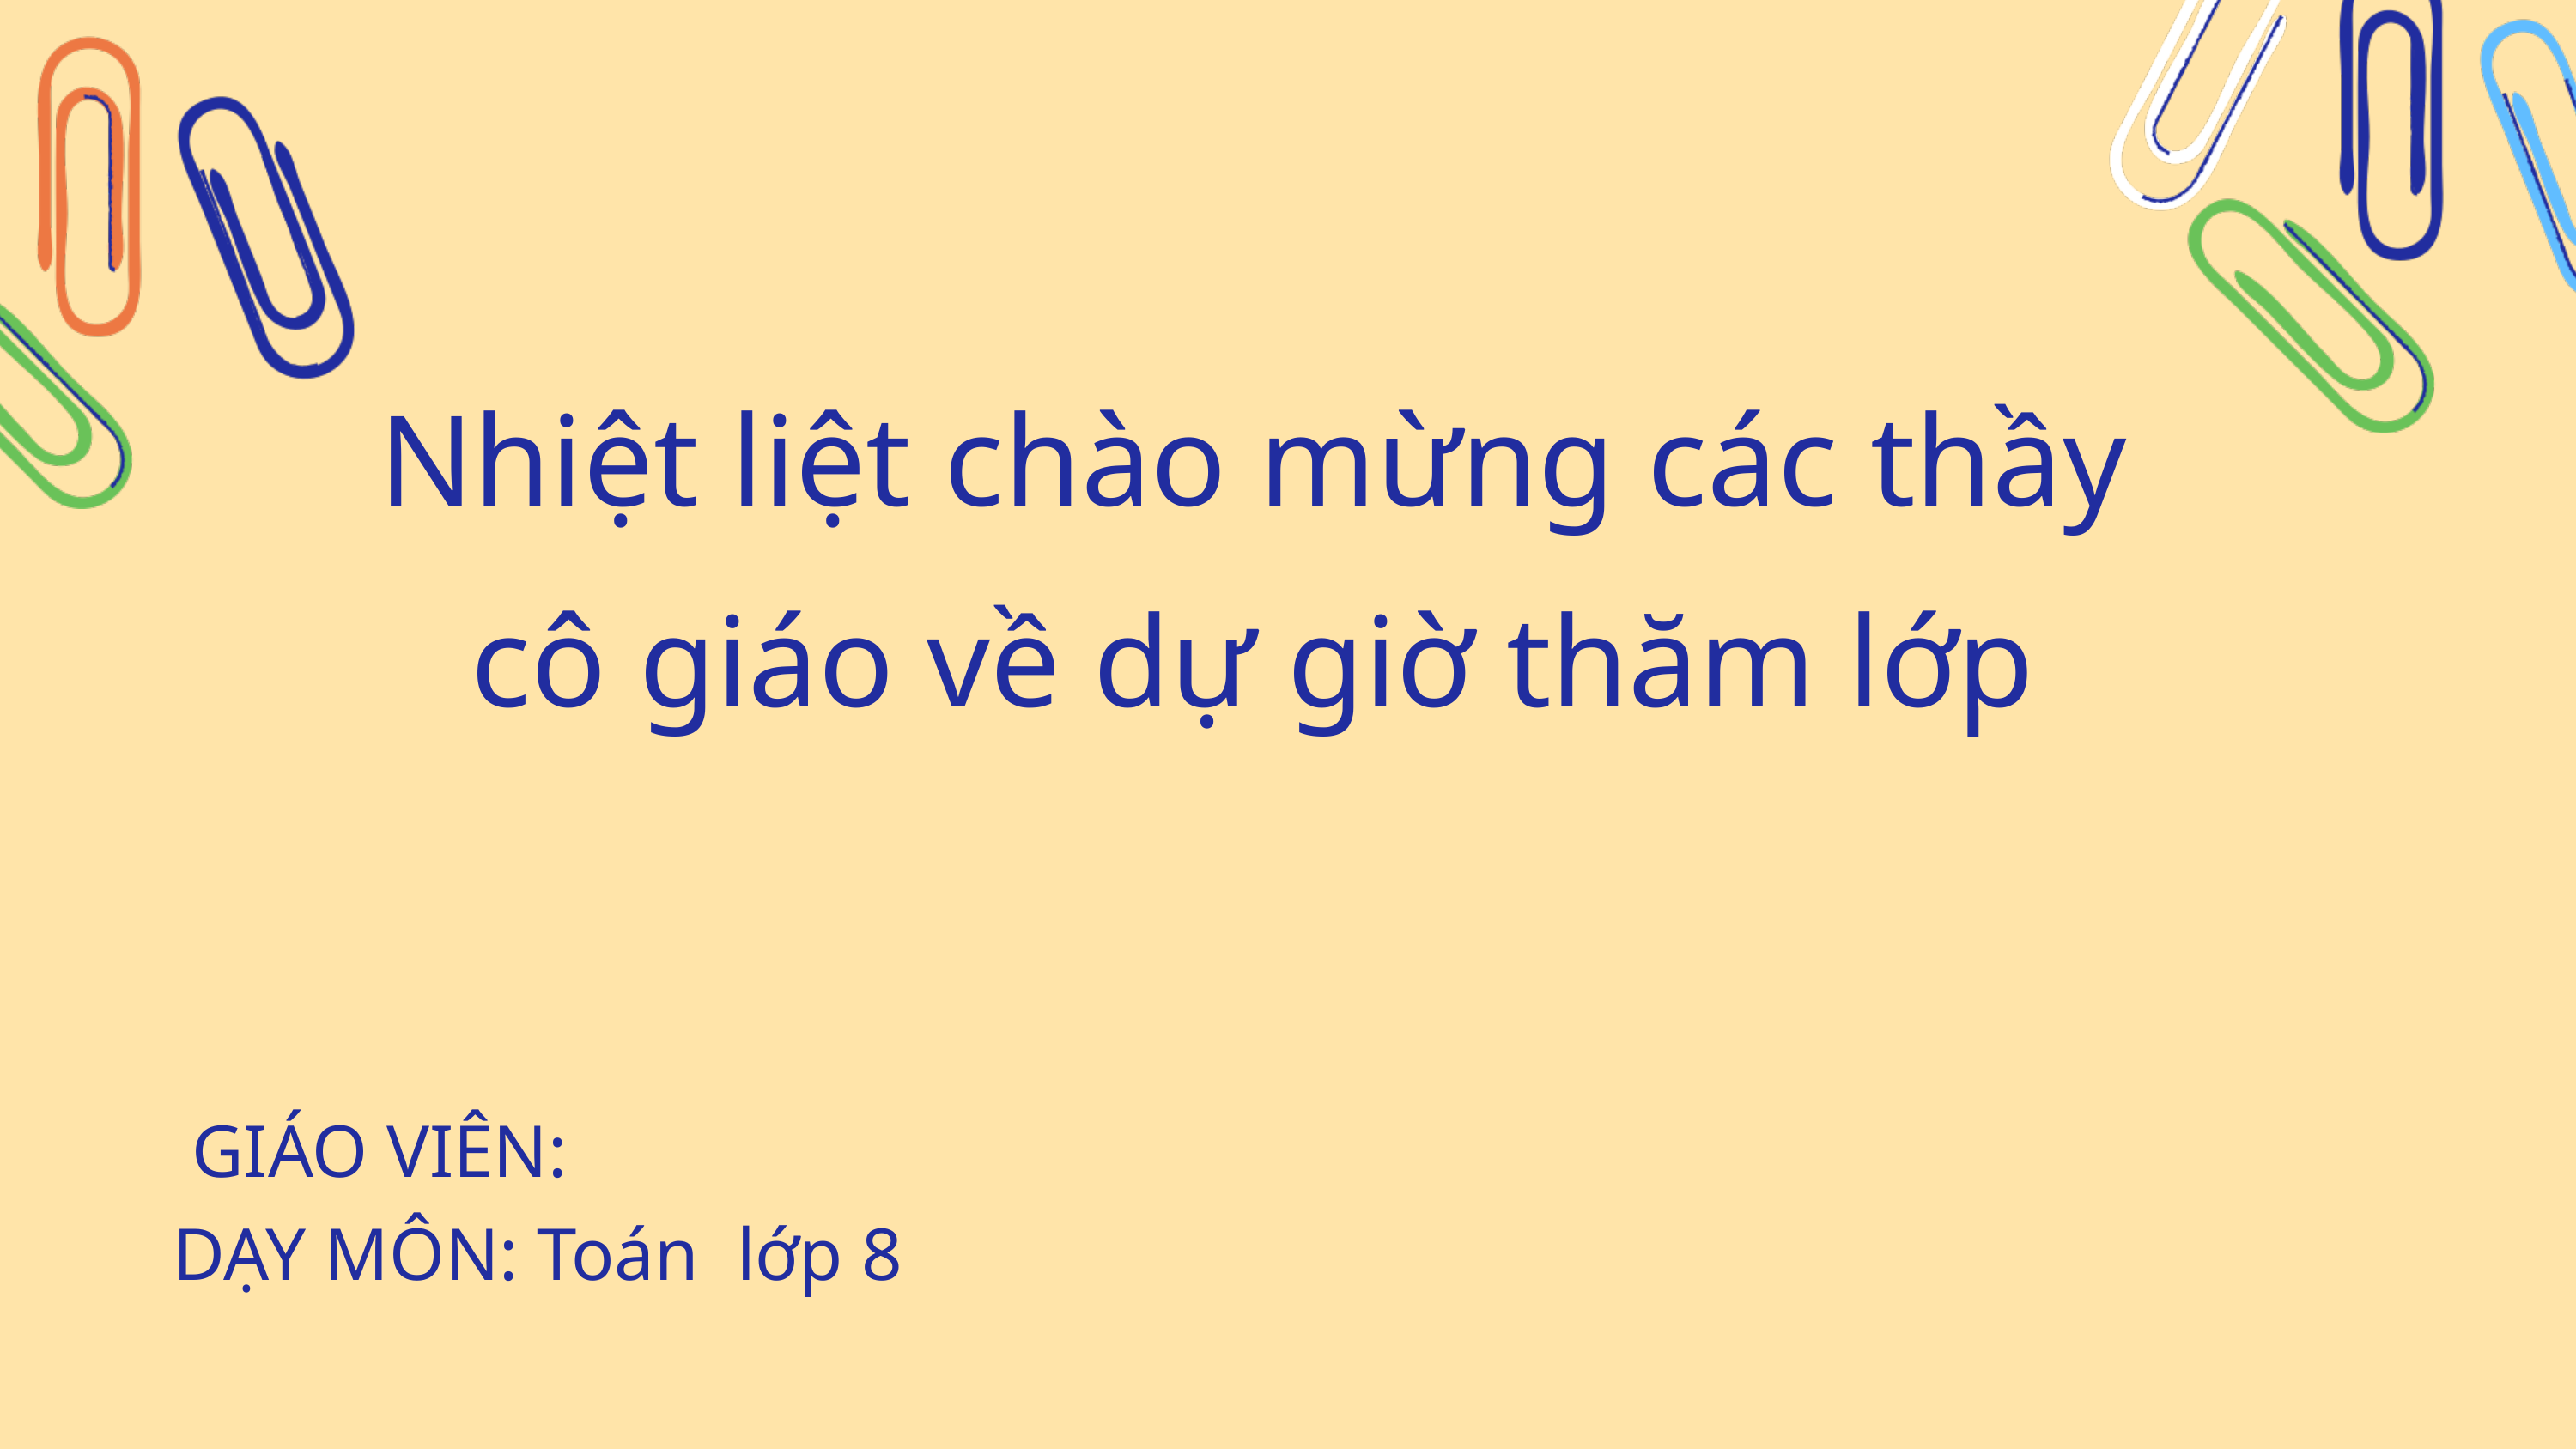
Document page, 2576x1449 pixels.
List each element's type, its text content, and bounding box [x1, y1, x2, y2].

text_box [0, 0, 355, 509]
text_box Nhiệt liệt chào mừng các thầy cô giáo về dự giờ thăm lớp [341, 330, 2166, 733]
text_box [2105, 0, 2576, 433]
text_box GIÁO VIÊN: DẠY MÔN: Toán lớp 8 [173, 1088, 1054, 1398]
